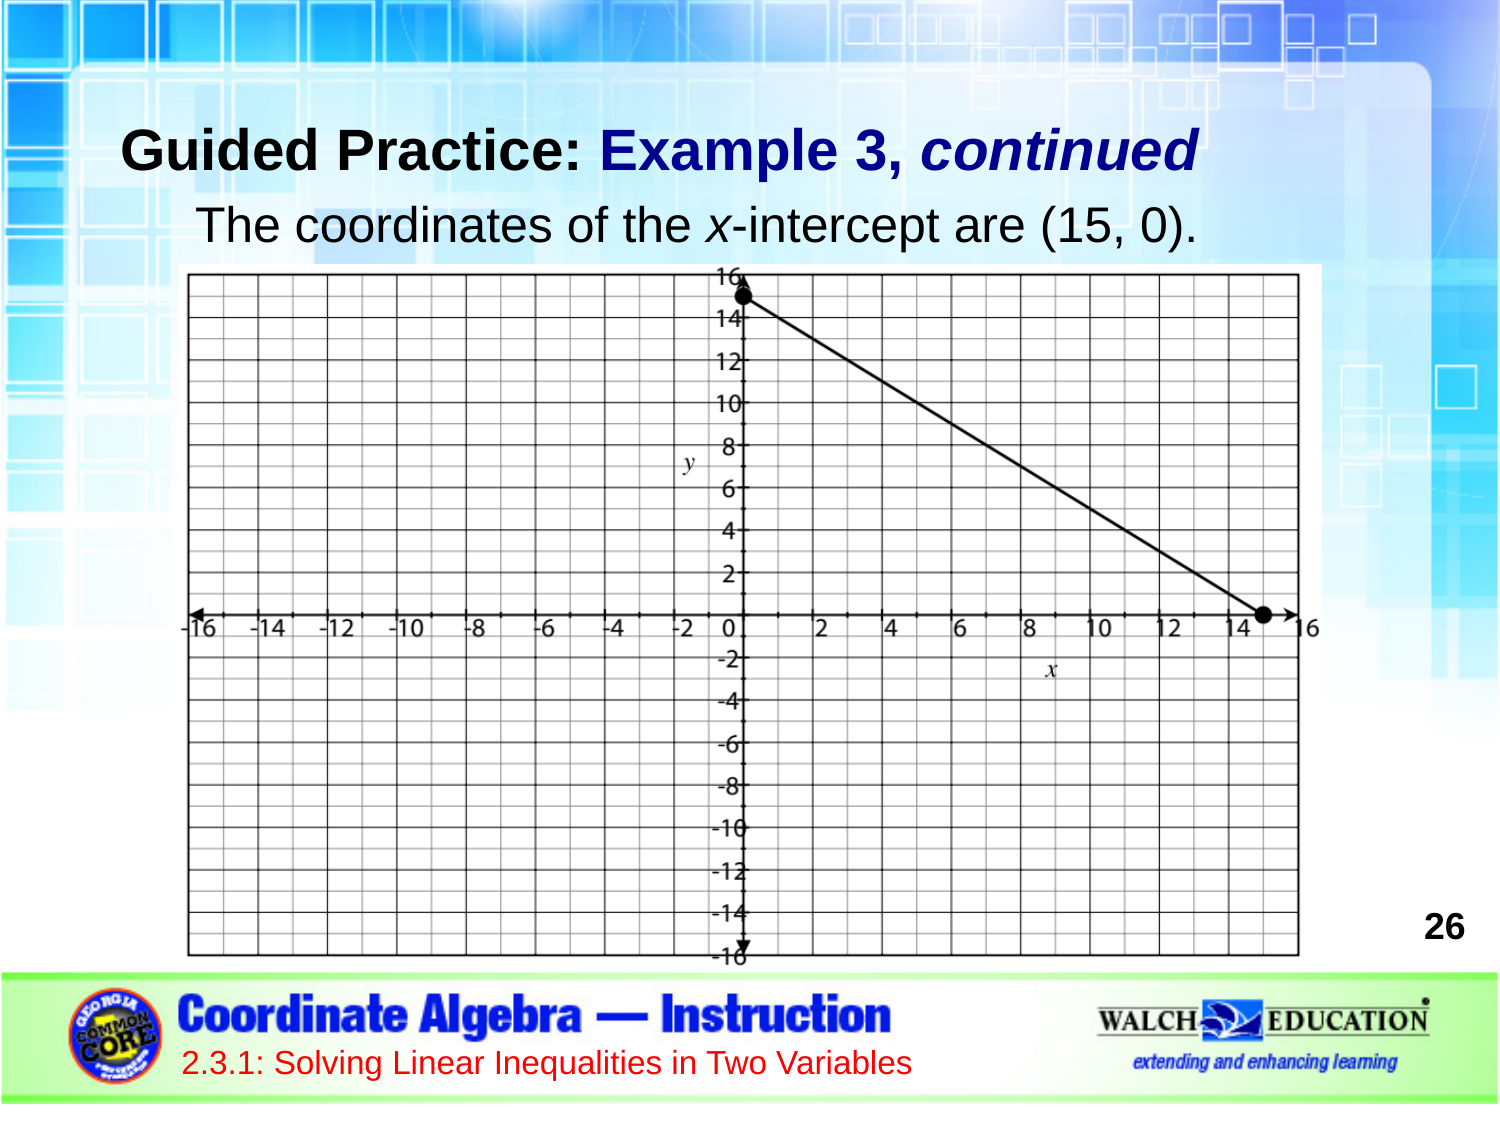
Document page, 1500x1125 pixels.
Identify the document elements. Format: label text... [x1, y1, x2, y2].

list 2.3.1: Solving Linear Inequalities in Two Variables [166, 1033, 1074, 1078]
slide_number 26 [1361, 901, 1481, 949]
picture [1, 0, 1500, 1104]
subtitle Guided Practice: Example 3, continued The coordinates of the x-intercept are (15, 0). [105, 105, 1394, 925]
